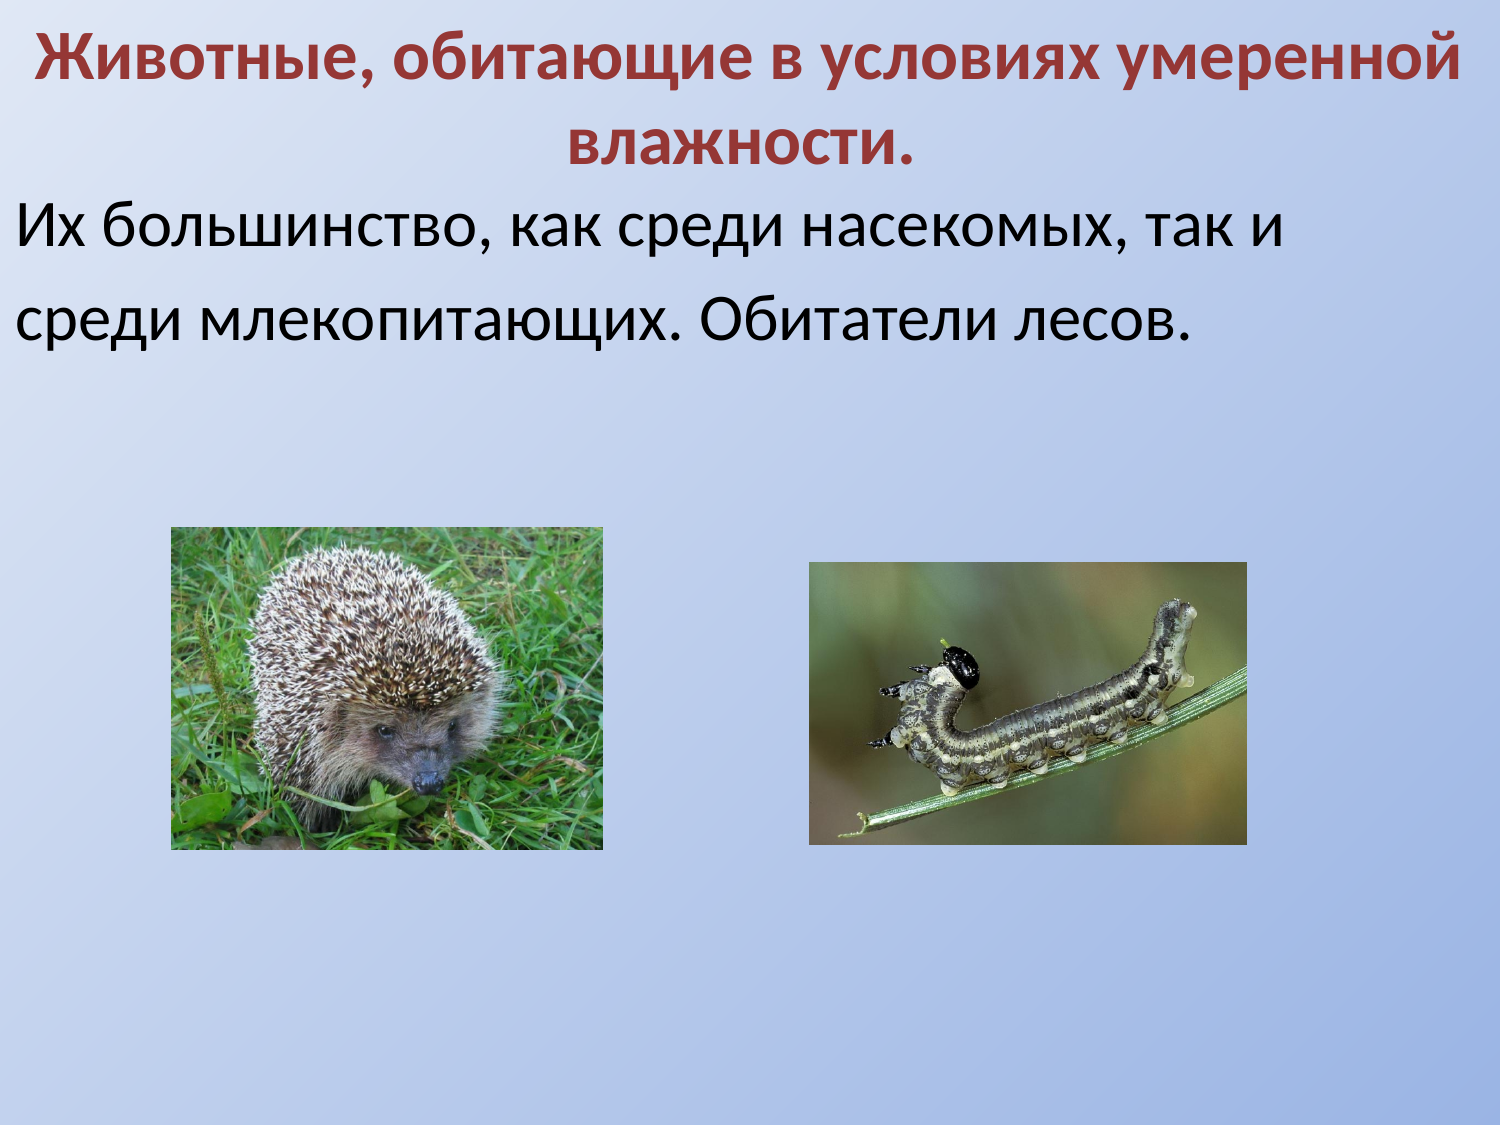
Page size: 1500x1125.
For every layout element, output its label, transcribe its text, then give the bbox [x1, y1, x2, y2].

picture [170, 526, 603, 851]
title Животные, обитающие в условиях умеренной влажности. [0, 0, 1500, 172]
list Их большинство, как среди насекомых, так и среди млекопитающих. Обитатели лесов. [0, 172, 1500, 916]
picture [808, 562, 1247, 846]
